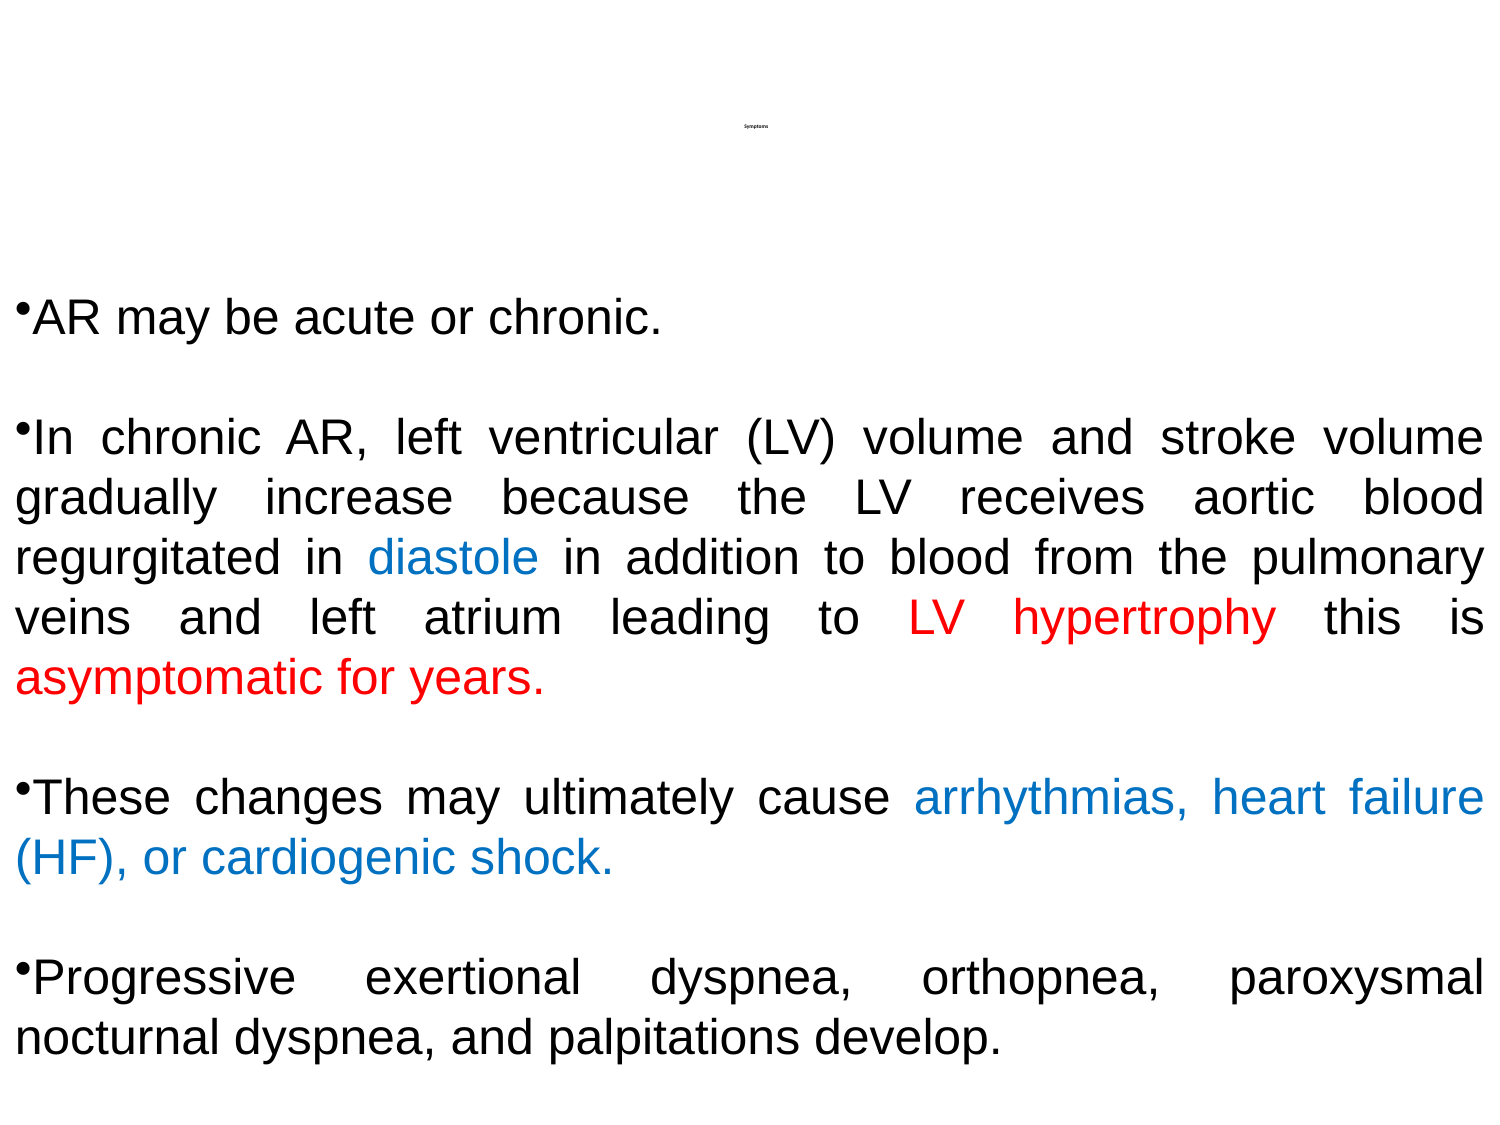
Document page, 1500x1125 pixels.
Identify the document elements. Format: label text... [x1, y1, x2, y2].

text_box AR may be acute or chronic. In chronic AR, left ventricular (LV) volume and stroke volume gradually increase because the LV receives aortic blood regurgitated in diastole in addition to blood from the pulmonary veins and left atrium leading to LV hypertrophy this is asymptomatic for years. These changes may ultimately cause arrhythmias, heart failure (HF), or cardiogenic shock. Progressive exertional dyspnea, orthopnea, paroxysmal nocturnal dyspnea, and palpitations develop. [0, 232, 1500, 1073]
title Symptoms [75, 115, 1438, 138]
